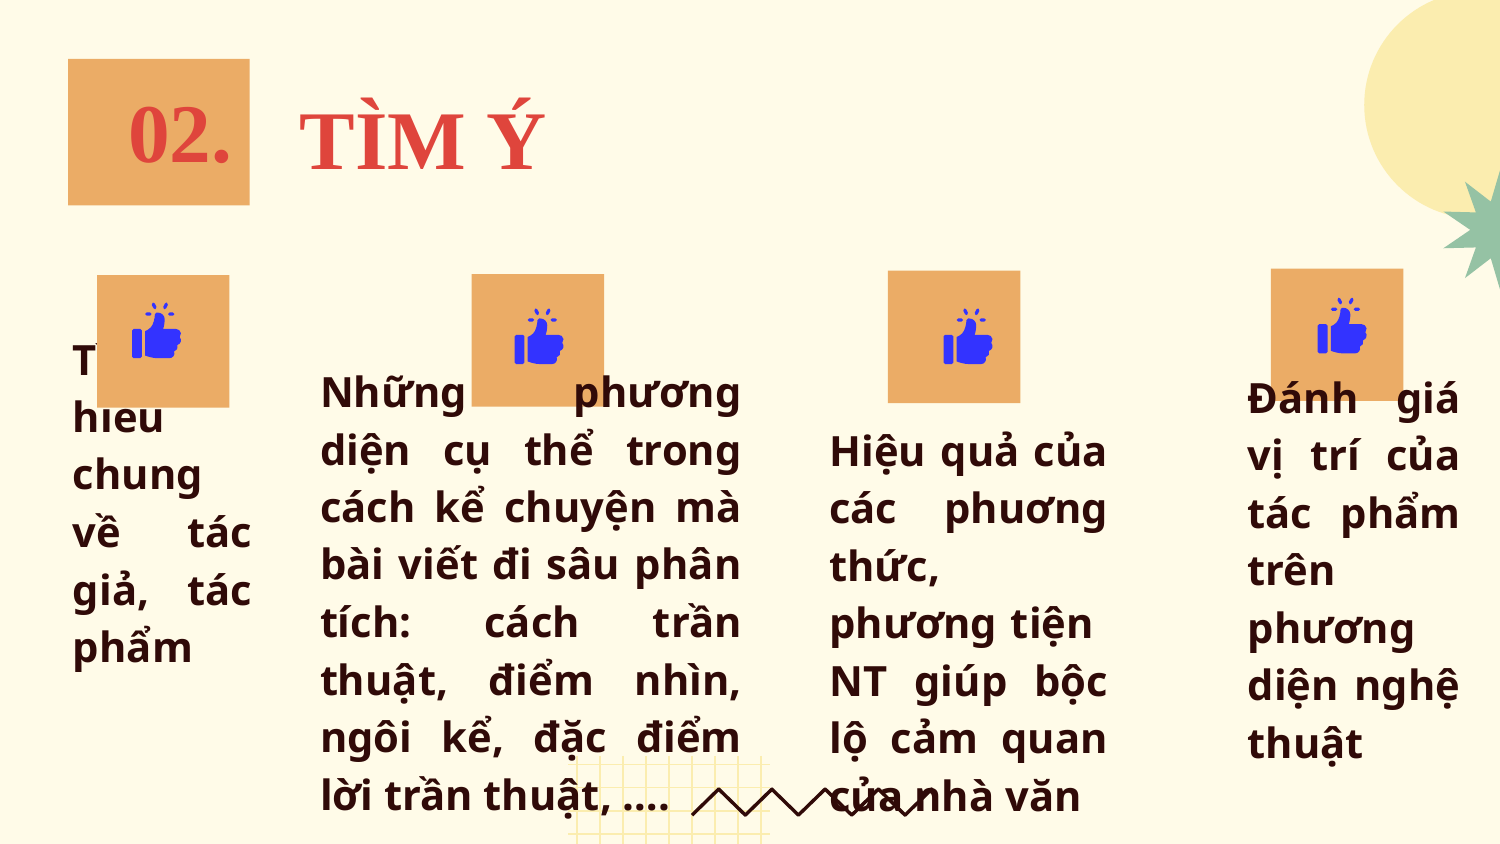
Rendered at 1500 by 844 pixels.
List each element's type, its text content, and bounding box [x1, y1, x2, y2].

text_box 02. [113, 71, 323, 287]
text_box [887, 270, 1021, 404]
text_box [68, 58, 250, 206]
subtitle Tìm hiểu chung về tác giả, tác phẩm [57, 428, 268, 686]
subtitle Những phương diện cụ thể trong cách kể chuyện mà bài viết đi sâu phân tích: cách trần thuật, điểm nhìn, ngôi kể, đặc điểm lời trần thuật, …. [304, 429, 757, 834]
subtitle Đánh giá vị trí của tác phẩm trên phương diện nghệ thuật [1232, 414, 1476, 782]
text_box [131, 302, 183, 359]
text_box [471, 274, 605, 407]
title TÌM Ý [323, 71, 803, 201]
text_box [97, 275, 230, 408]
subtitle Hiệu quả của các phuơng thức, phương tiện NT giúp bộc lộ cảm quan của nhà văn [814, 430, 1124, 835]
text_box [1270, 268, 1404, 401]
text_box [1317, 297, 1368, 354]
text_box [943, 308, 994, 365]
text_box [514, 308, 565, 365]
